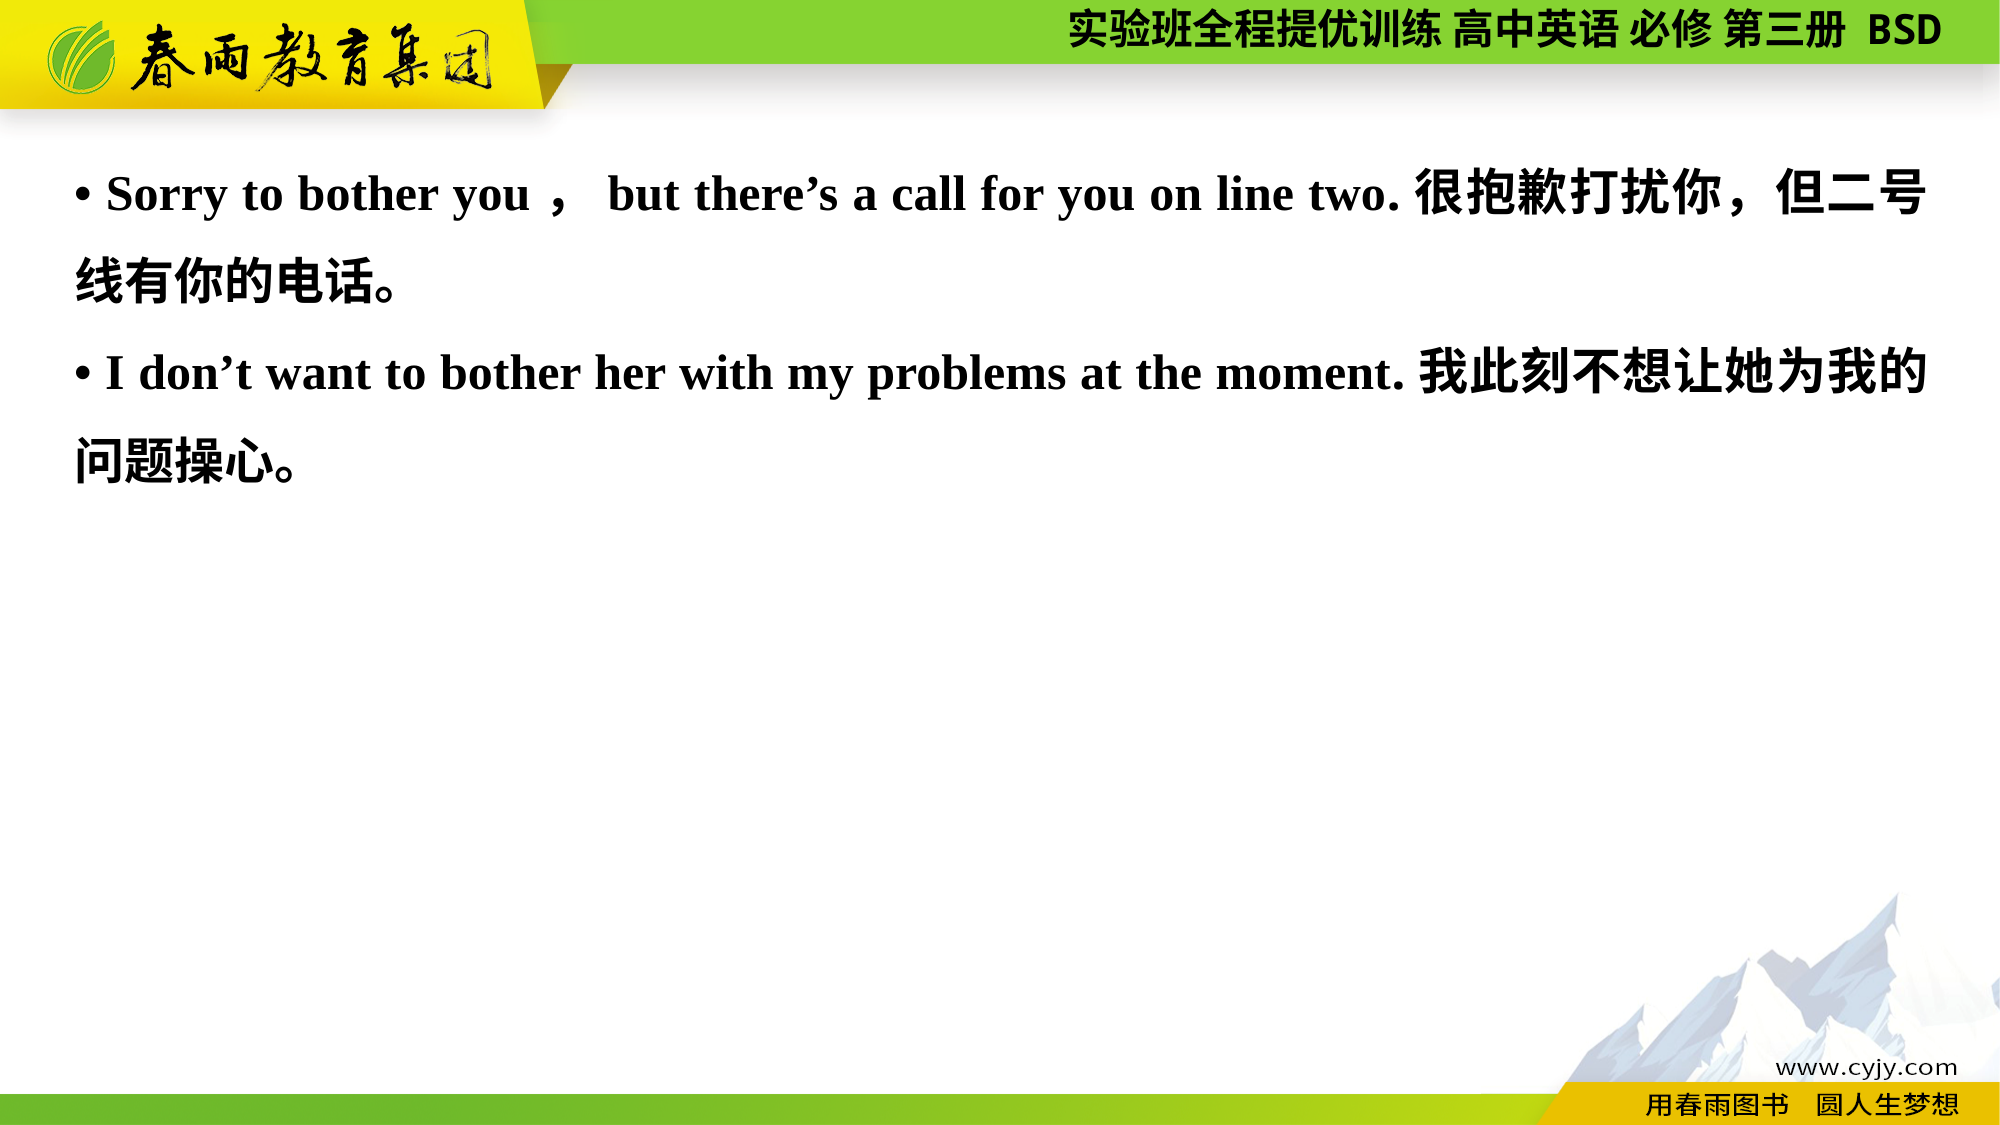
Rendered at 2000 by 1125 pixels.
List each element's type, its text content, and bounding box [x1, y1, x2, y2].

picture [0, 0, 2000, 1125]
list • Sorry to bother you，but there’s a call for you on line two.很抱歉打扰你，但二号线有你的电话。 • I don’t want to bother her with my problems at the moment.我此刻不想让她为我的问题操心。 [59, 122, 1944, 490]
